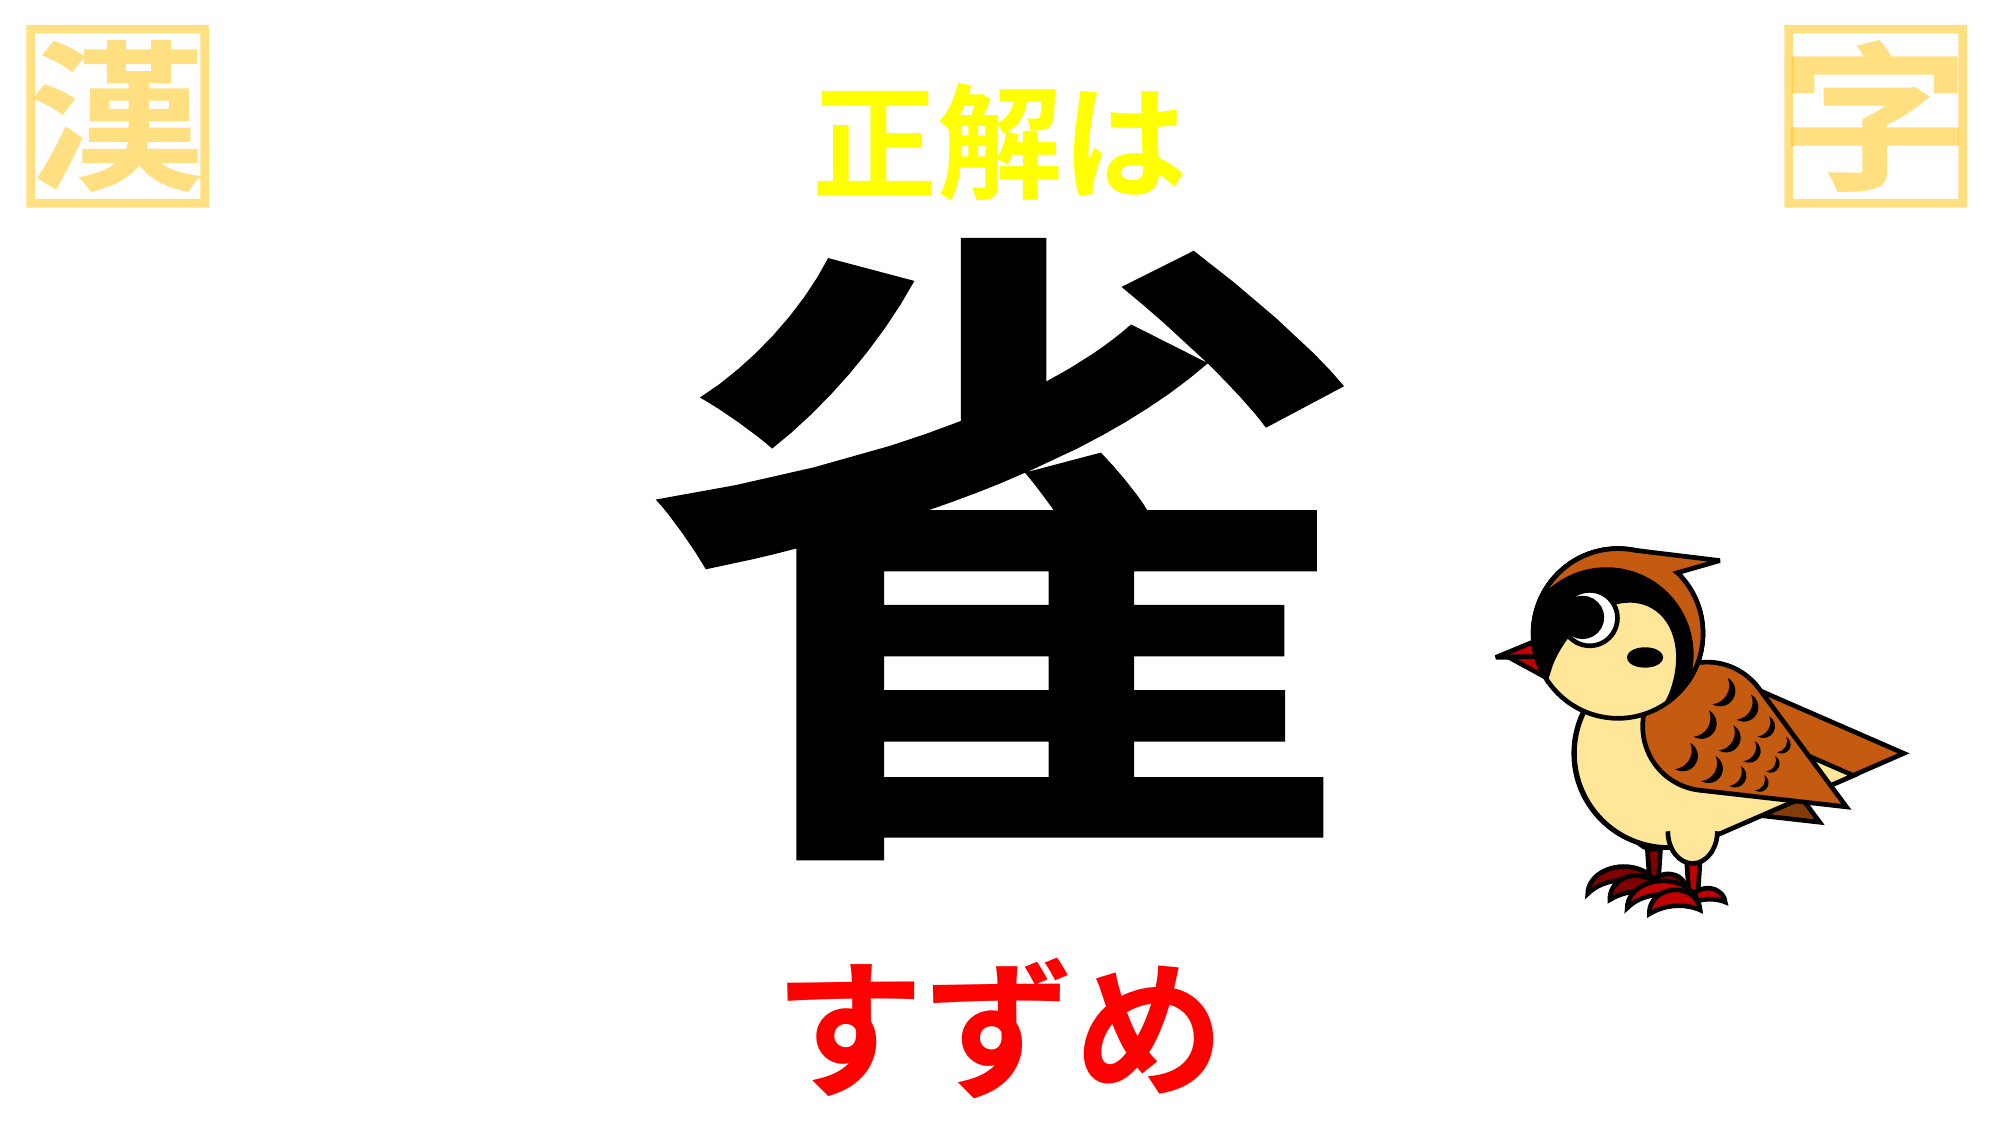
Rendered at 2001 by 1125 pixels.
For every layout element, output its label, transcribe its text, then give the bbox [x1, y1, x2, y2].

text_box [26, 24, 210, 208]
text_box すずめ [0, 928, 2000, 1123]
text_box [1784, 24, 1968, 208]
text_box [1495, 548, 1904, 912]
text_box 正解は [0, 57, 2000, 222]
